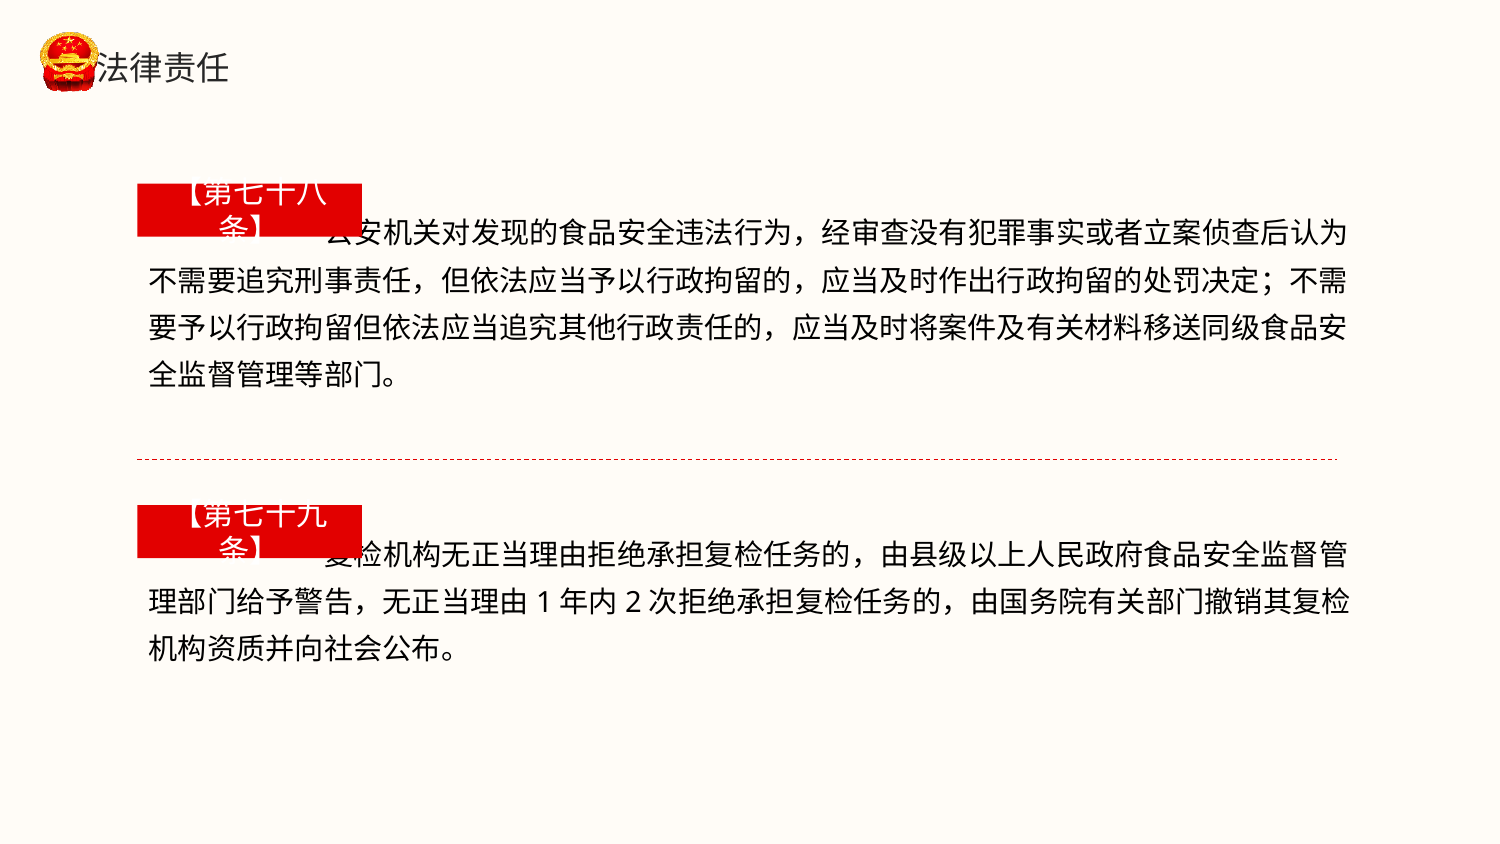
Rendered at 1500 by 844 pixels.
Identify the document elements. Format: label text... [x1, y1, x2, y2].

text_box 【第七十九条】 [136, 504, 363, 559]
picture [31, 21, 104, 97]
text_box 法律责任 [81, 37, 588, 98]
text_box 公安机关对发现的食品安全违法行为，经审查没有犯罪事实或者立案侦查后认为不需要追究刑事责任，但依法应当予以行政拘留的，应当及时作出行政拘留的处罚决定；不需要予以行政拘留但依法应当追究其他行政责任的，应当及时将案件及有关材料移送同级食品安全监督管理等部门。 [137, 196, 1363, 397]
text_box 复检机构无正当理由拒绝承担复检任务的，由县级以上人民政府食品安全监督管理部门给予警告，无正当理由1年内2次拒绝承担复检任务的，由国务院有关部门撤销其复检机构资质并向社会公布。 [137, 518, 1363, 672]
text_box 【第七十八条】 [136, 183, 363, 238]
